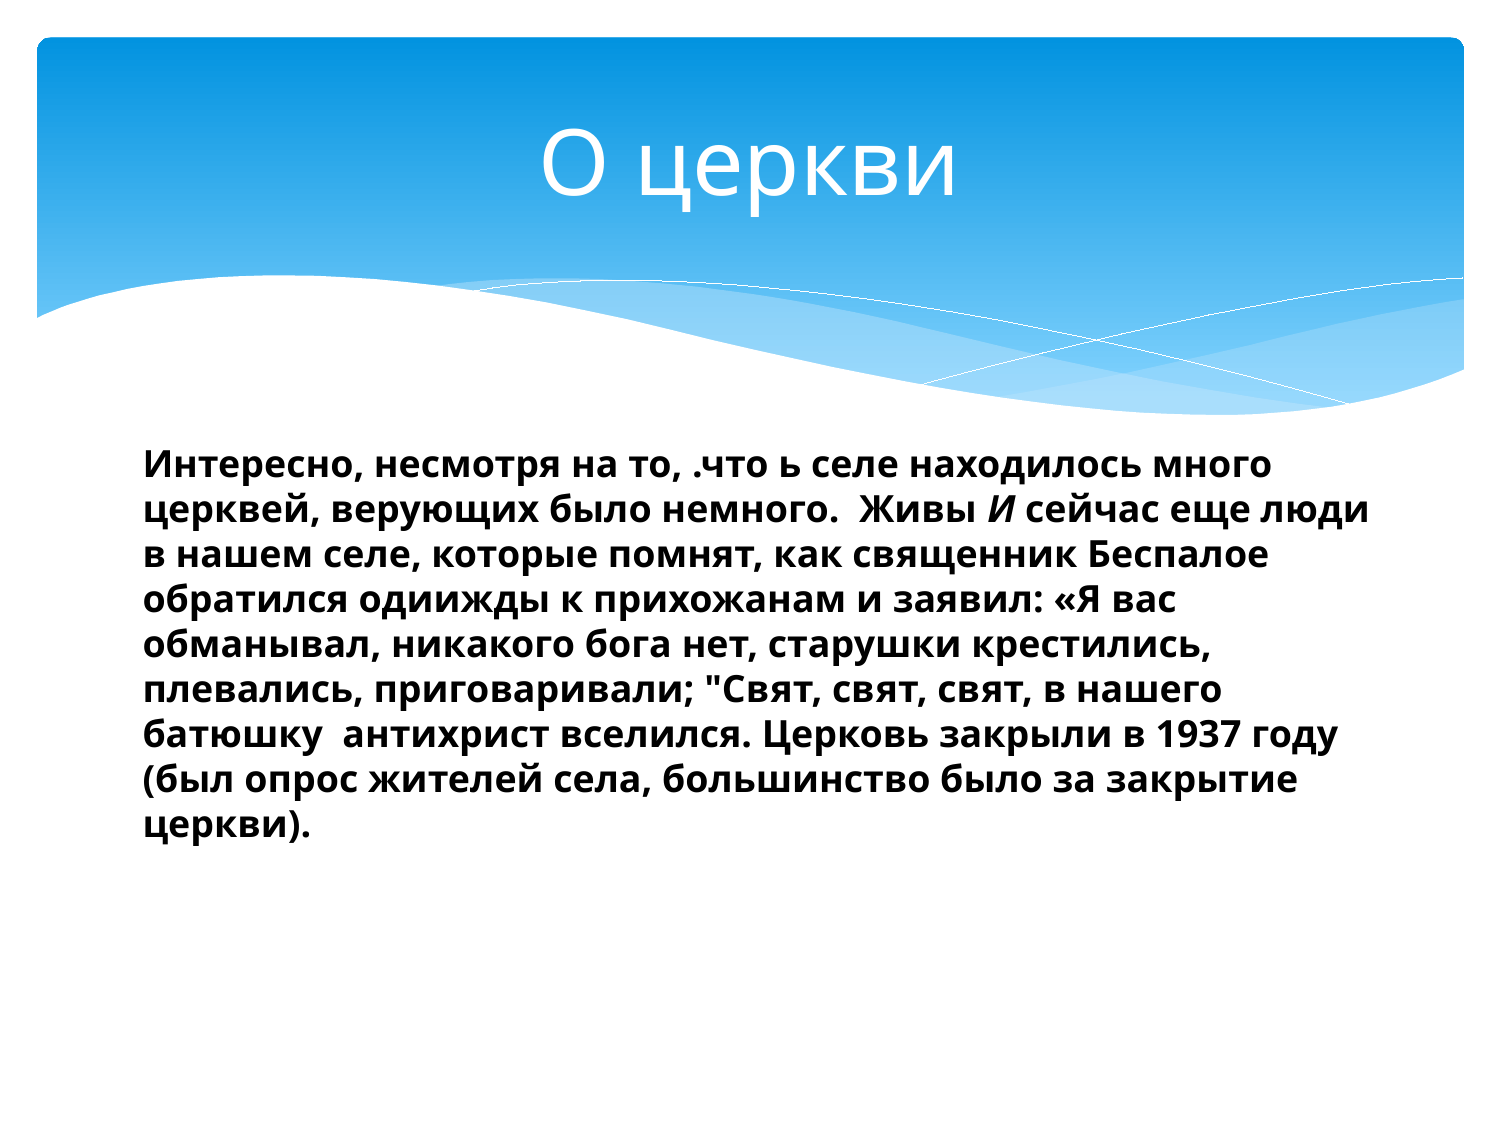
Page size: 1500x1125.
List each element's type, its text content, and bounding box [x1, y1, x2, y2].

title О церкви [75, 55, 1425, 261]
text_box Интересно, несмотря на то, .что ь селе находилось много церквей, верующих было немного. Живы и сейчас еще люди в нашем селе, которые помнят, как священник Беспалое обратился одиижды к прихожанам и заявил: «Я вас обманывал, никакого бога нет, старушки крестились, плевались, приговаривали; "Свят, свят, свят, в нашего батюшку антихрист вселился. Церковь закрыли в 1937 году (был опрос жителей села, большинство было за закрытие церкви). [127, 432, 1392, 853]
